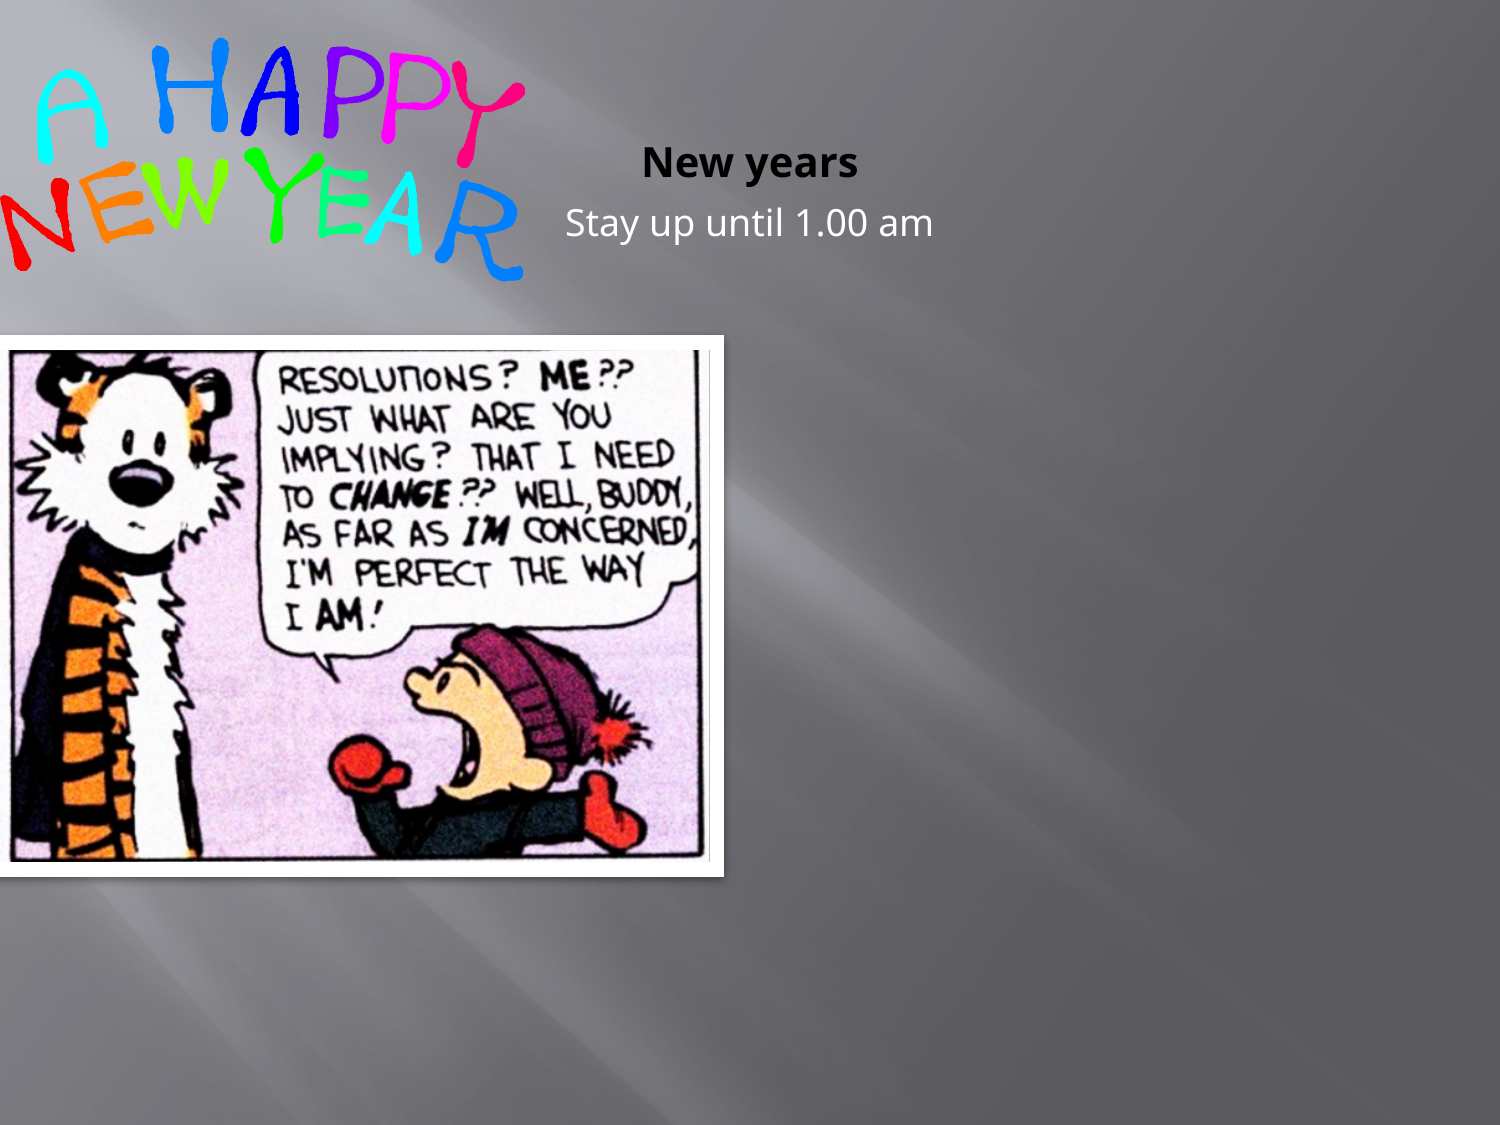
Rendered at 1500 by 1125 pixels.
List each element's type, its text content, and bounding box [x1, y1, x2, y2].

list Stay up until 1.00 am [568, 191, 1200, 279]
title New years [568, 99, 1200, 186]
picture [0, 349, 710, 863]
picture [0, 37, 526, 282]
